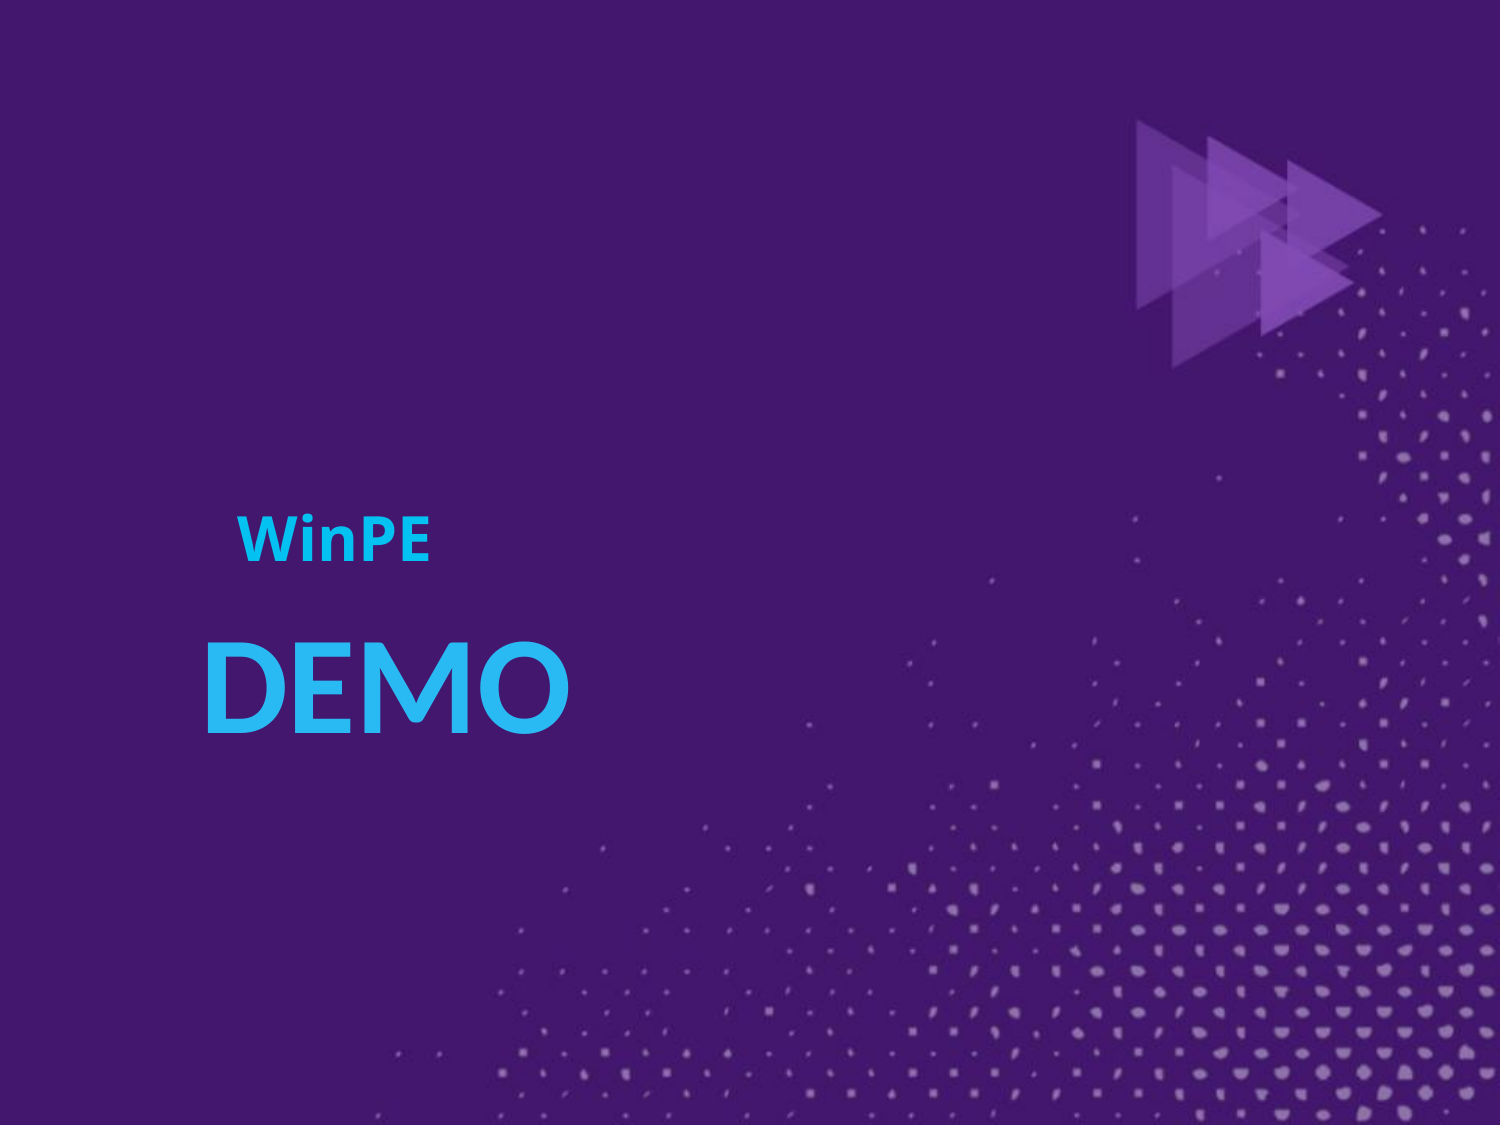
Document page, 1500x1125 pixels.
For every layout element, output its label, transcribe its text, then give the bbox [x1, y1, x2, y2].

title WinPE [222, 490, 1310, 582]
picture [0, 0, 1500, 1125]
